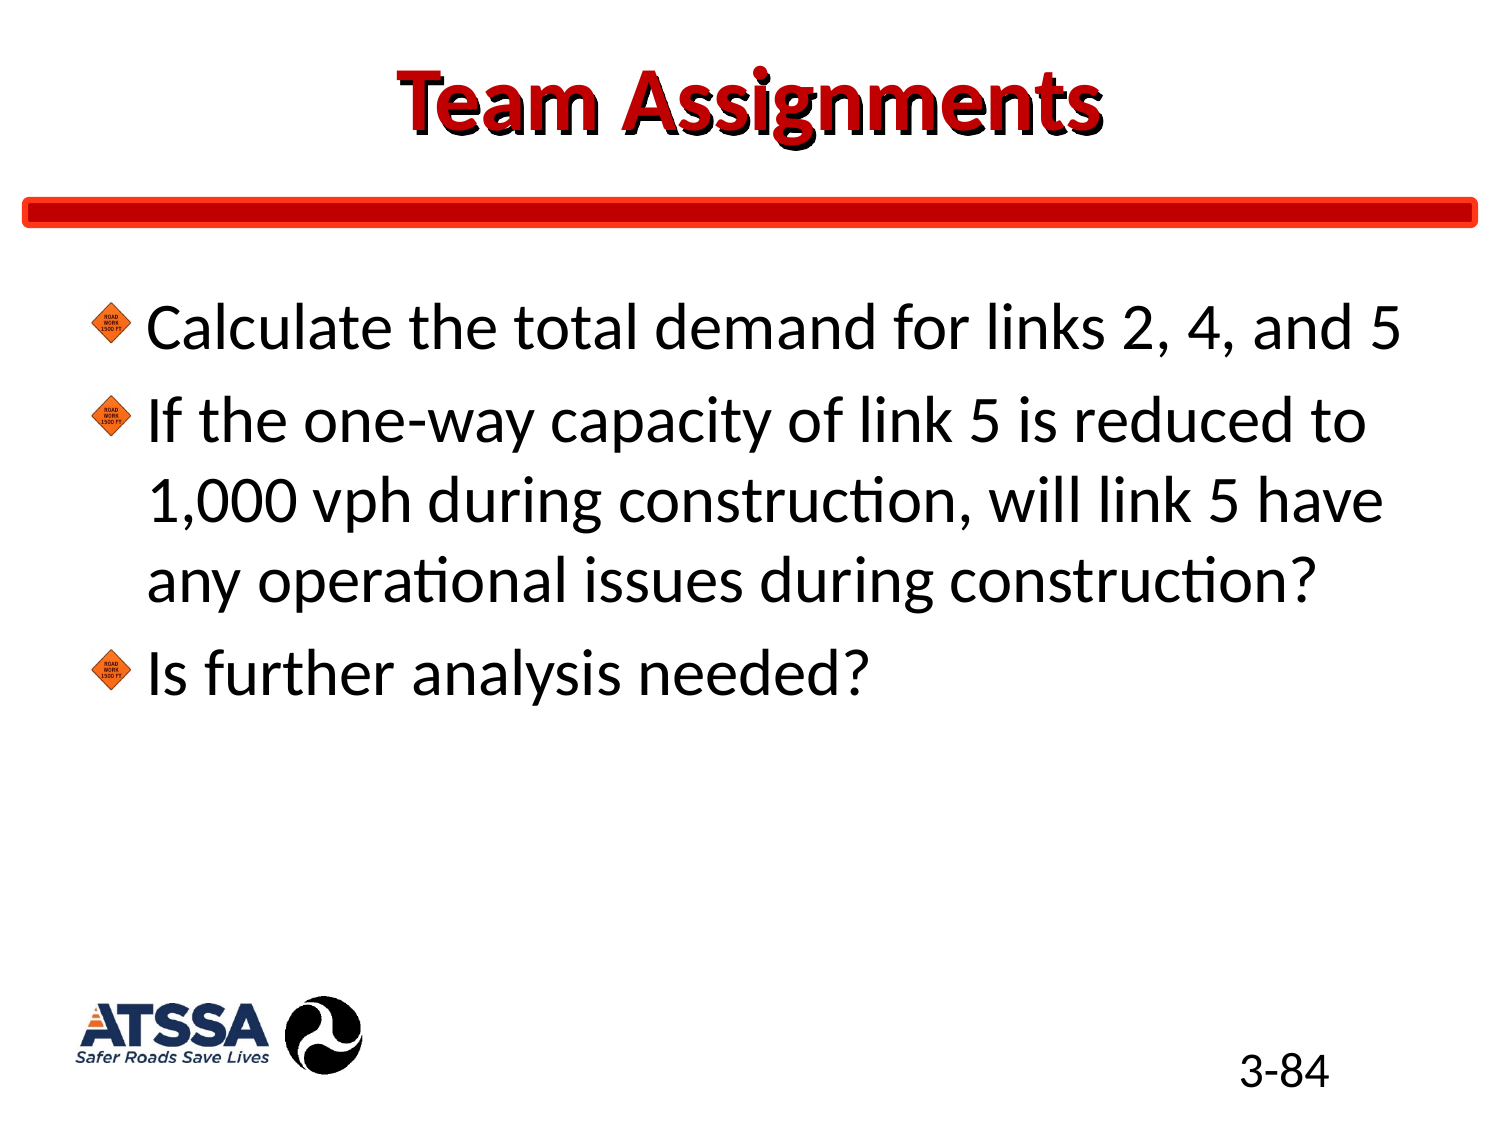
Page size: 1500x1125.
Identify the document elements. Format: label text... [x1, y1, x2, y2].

picture [75, 1003, 269, 1063]
picture [90, 648, 132, 691]
title Team Assignments [0, 0, 1500, 188]
picture [90, 301, 132, 344]
picture [90, 394, 132, 437]
list Calculate the total demand for links 2, 4, and 5 If the one-way capacity of link 5 is reduced to 1,000 vph during construction, will link 5 have any operational issues during construction? Is further analysis needed? [74, 274, 1451, 988]
picture [276, 989, 370, 1077]
